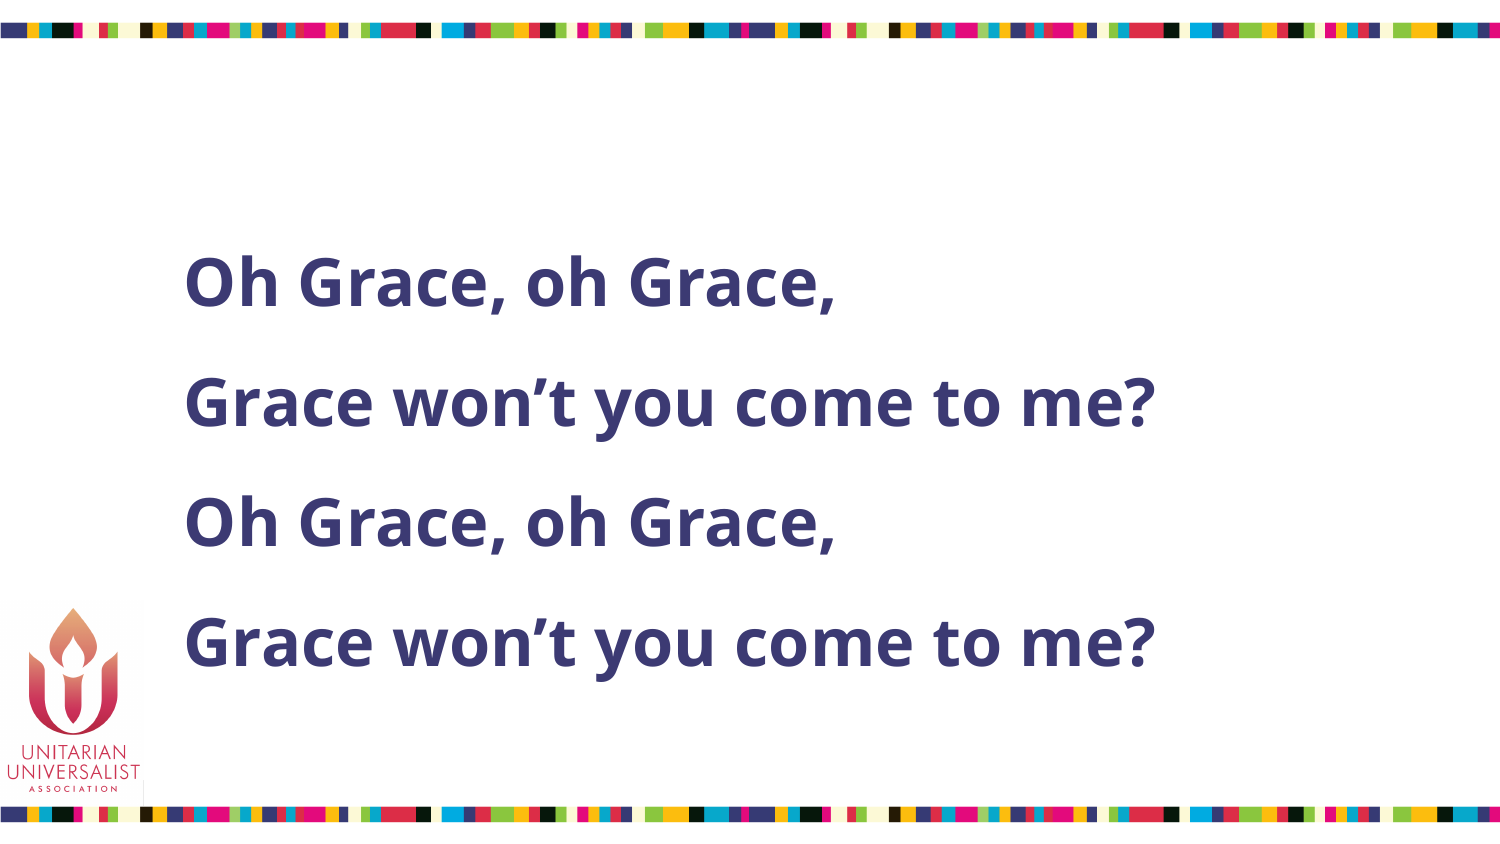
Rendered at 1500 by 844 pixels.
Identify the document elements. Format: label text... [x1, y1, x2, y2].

text_box Oh Grace, oh Grace, Grace won’t you come to me? Oh Grace, oh Grace, Grace won’t you come to me? [168, 184, 1421, 695]
picture [0, 22, 1500, 40]
picture [0, 600, 1500, 824]
